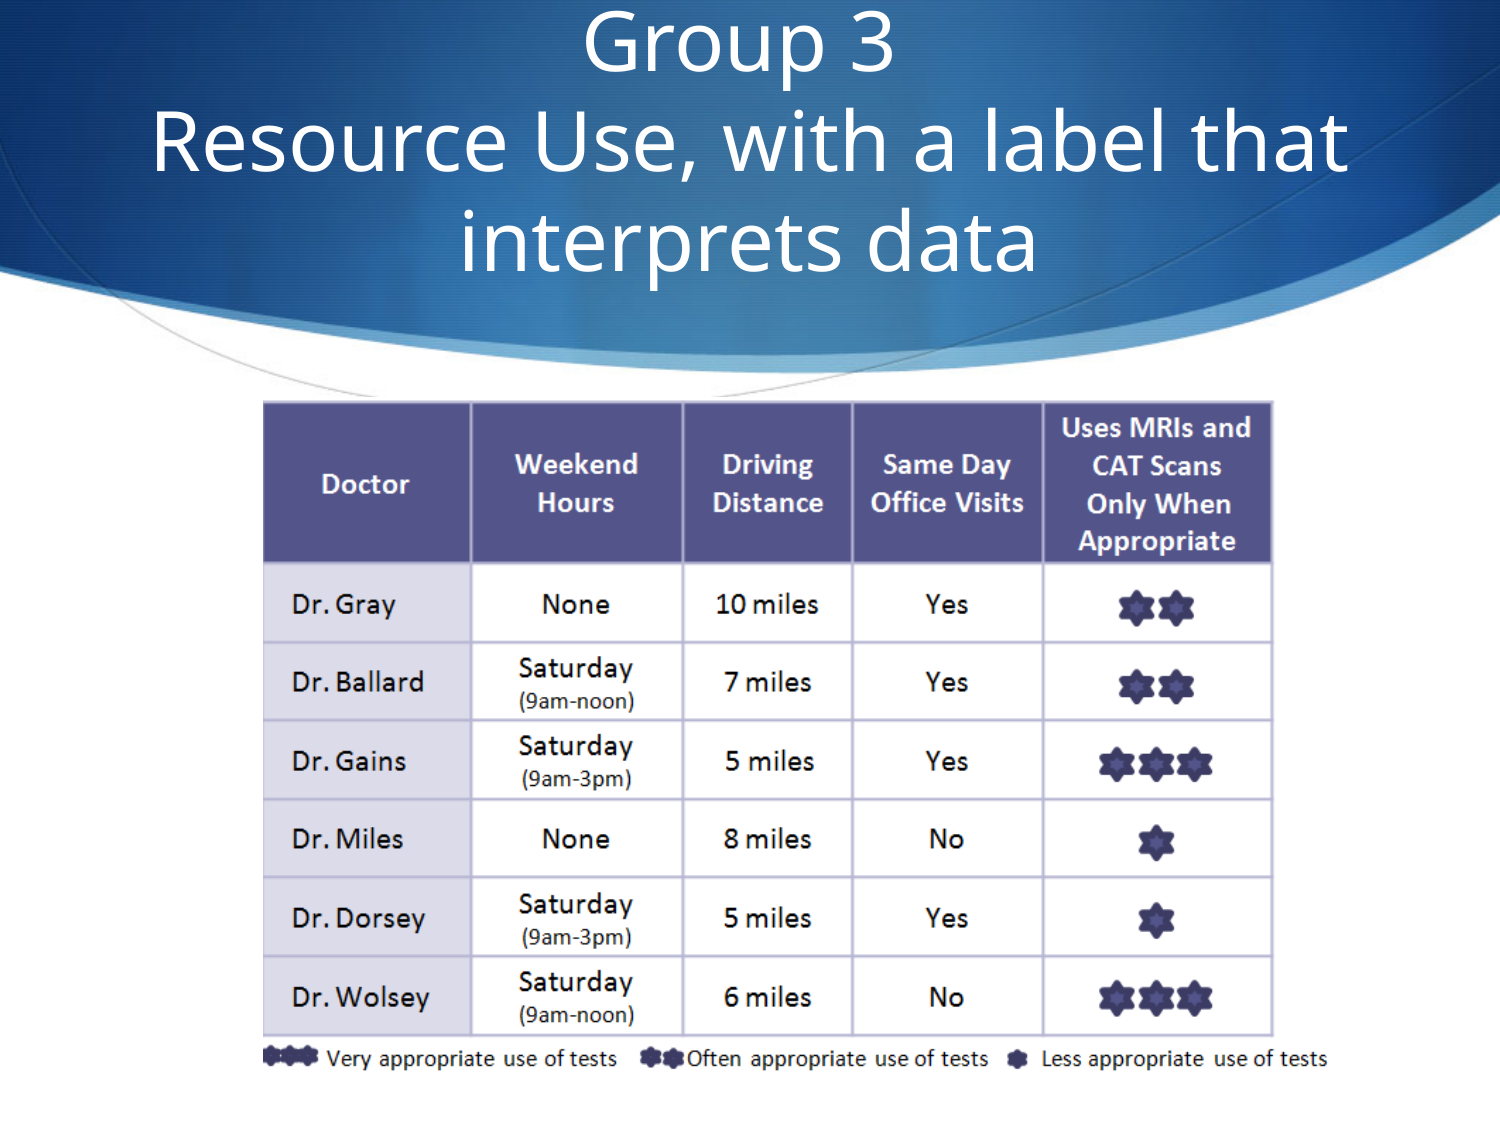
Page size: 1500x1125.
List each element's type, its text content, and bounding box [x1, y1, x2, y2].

title Group 3 Resource Use, with a label that interprets data [75, 102, 1425, 290]
picture [0, 0, 1500, 1125]
